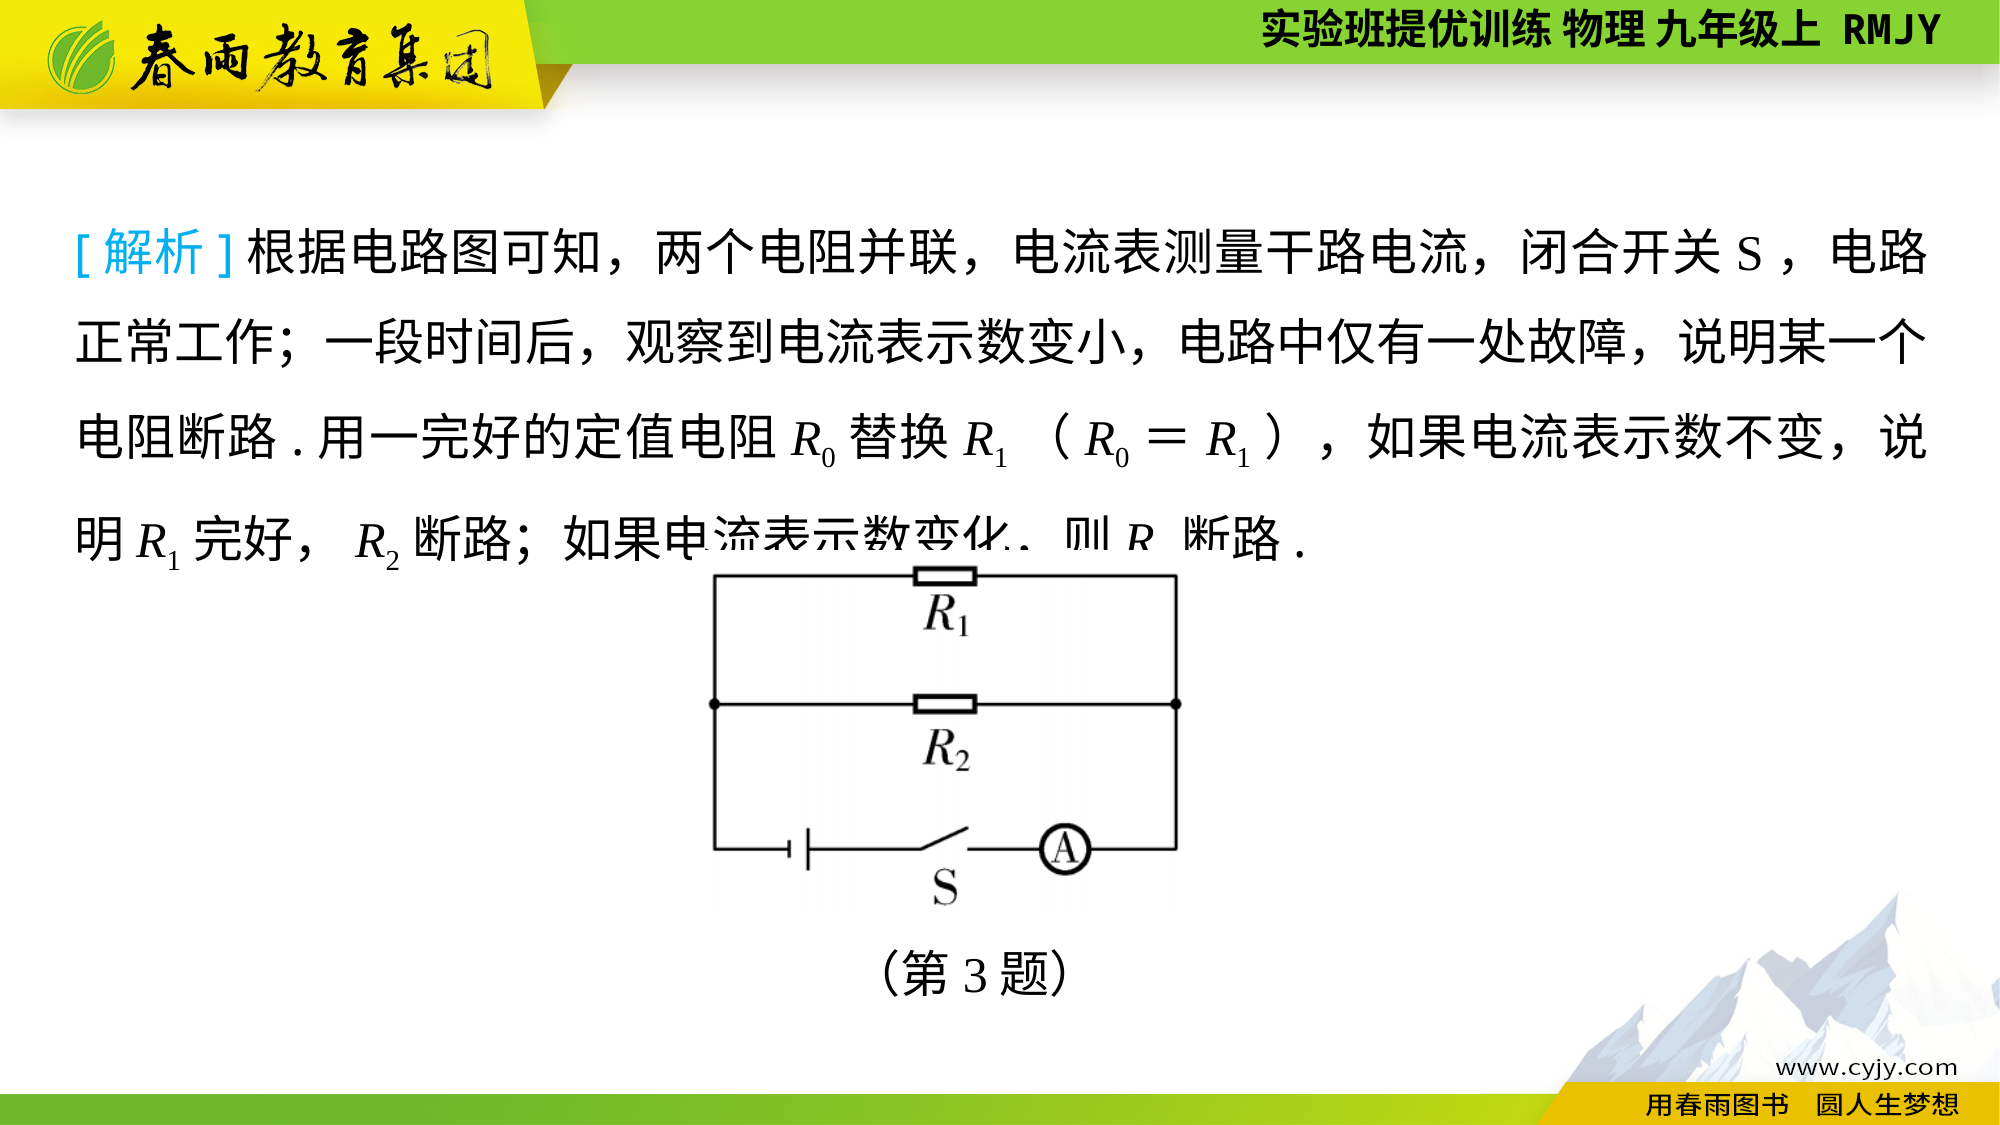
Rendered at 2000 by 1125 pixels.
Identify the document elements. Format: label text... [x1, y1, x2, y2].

list [解析]根据电路图可知，两个电阻并联，电流表测量干路电流，闭合开关S，电路正常工作；一段时间后，观察到电流表示数变小，电路中仅有一处故障，说明某一个电阻断路.用一完好的定值电阻R0替换R1（R0＝R1），如果电流表示数不变，说明R1完好，R2断路；如果电流表示数变化，则R1断路. [59, 183, 1944, 551]
picture [0, 0, 2000, 1125]
text_box （第3题） [836, 923, 1115, 1010]
